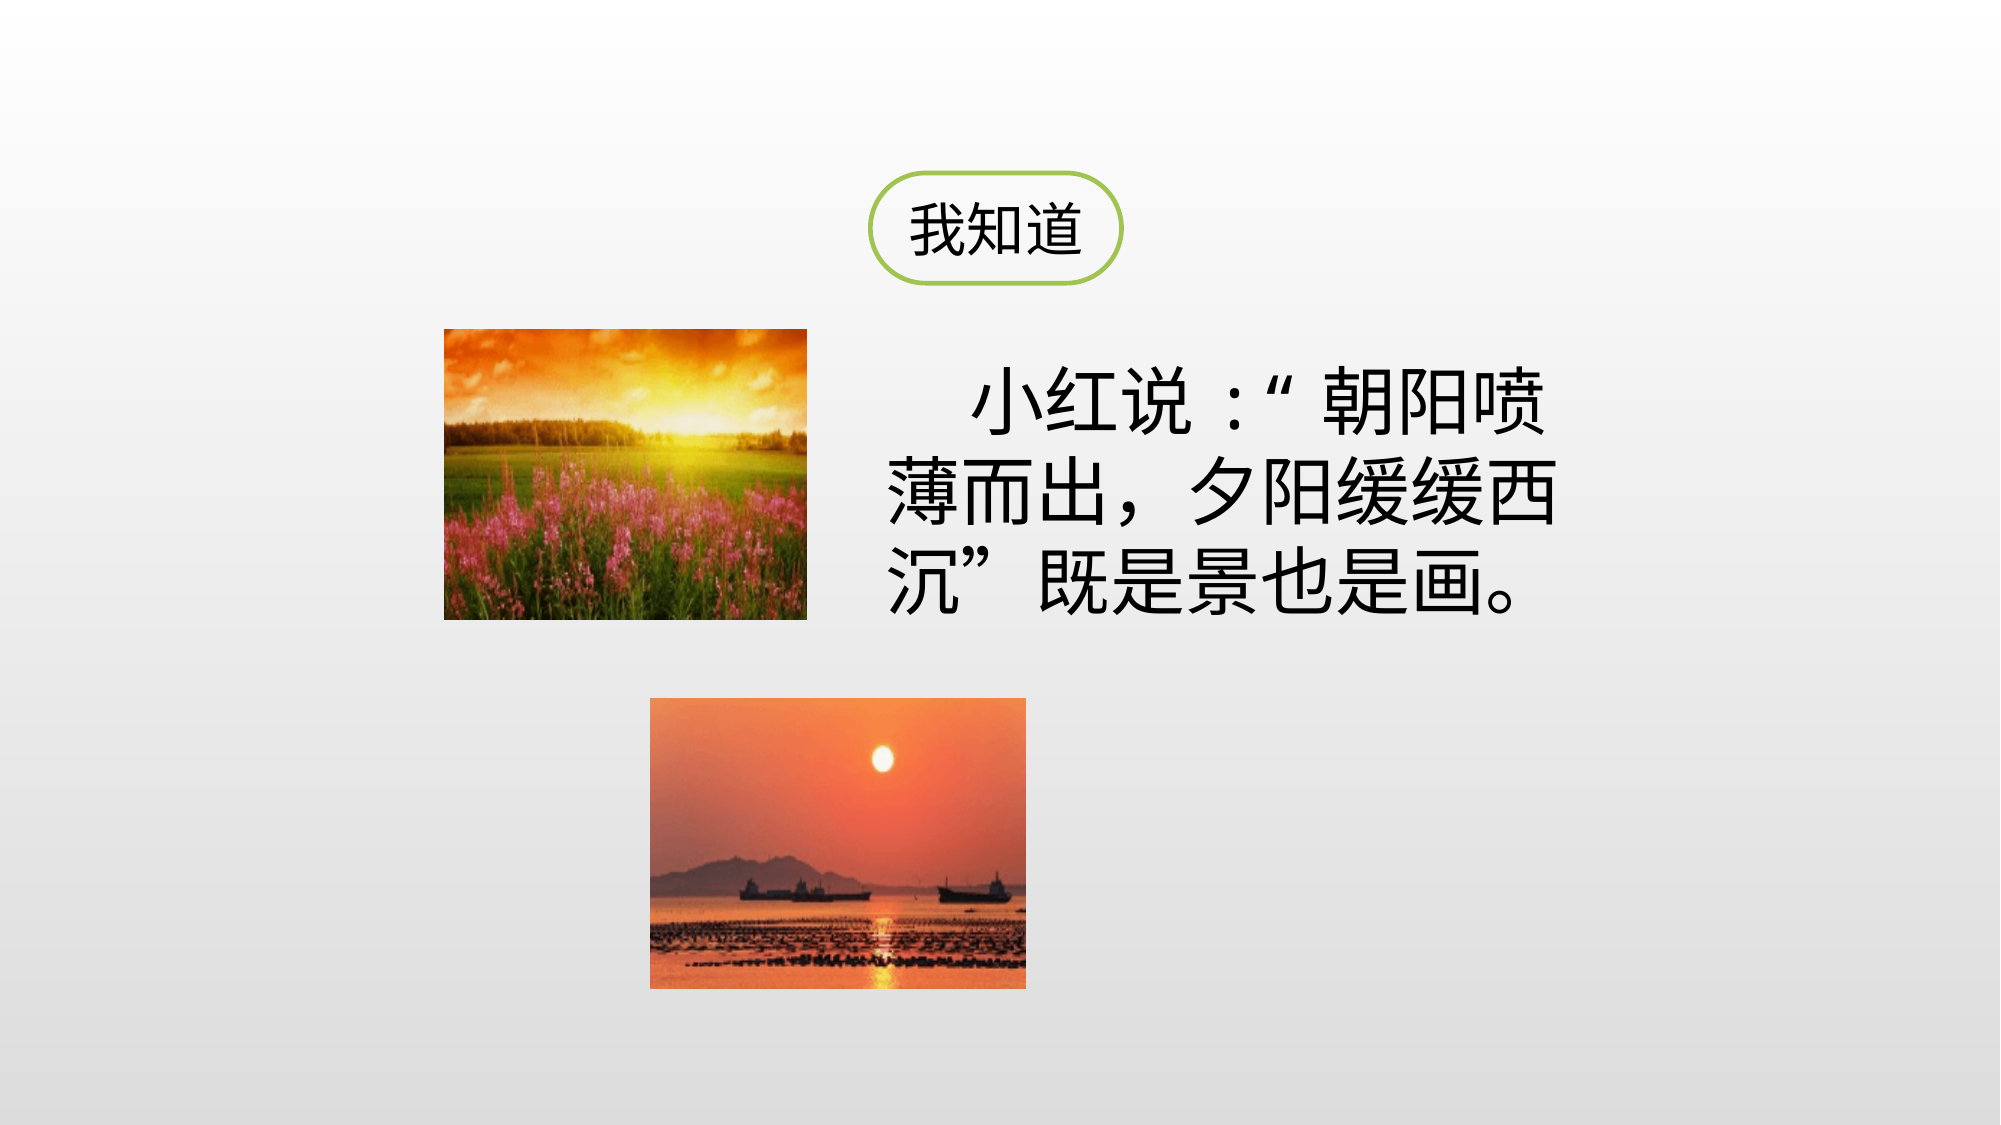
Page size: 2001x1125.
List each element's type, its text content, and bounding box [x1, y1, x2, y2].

picture [444, 329, 807, 620]
text_box 小红说:“朝阳喷薄而出，夕阳缓缓西沉”既是景也是画。 [870, 346, 1617, 632]
picture [650, 698, 1026, 989]
text_box 我知道 [869, 171, 1123, 285]
